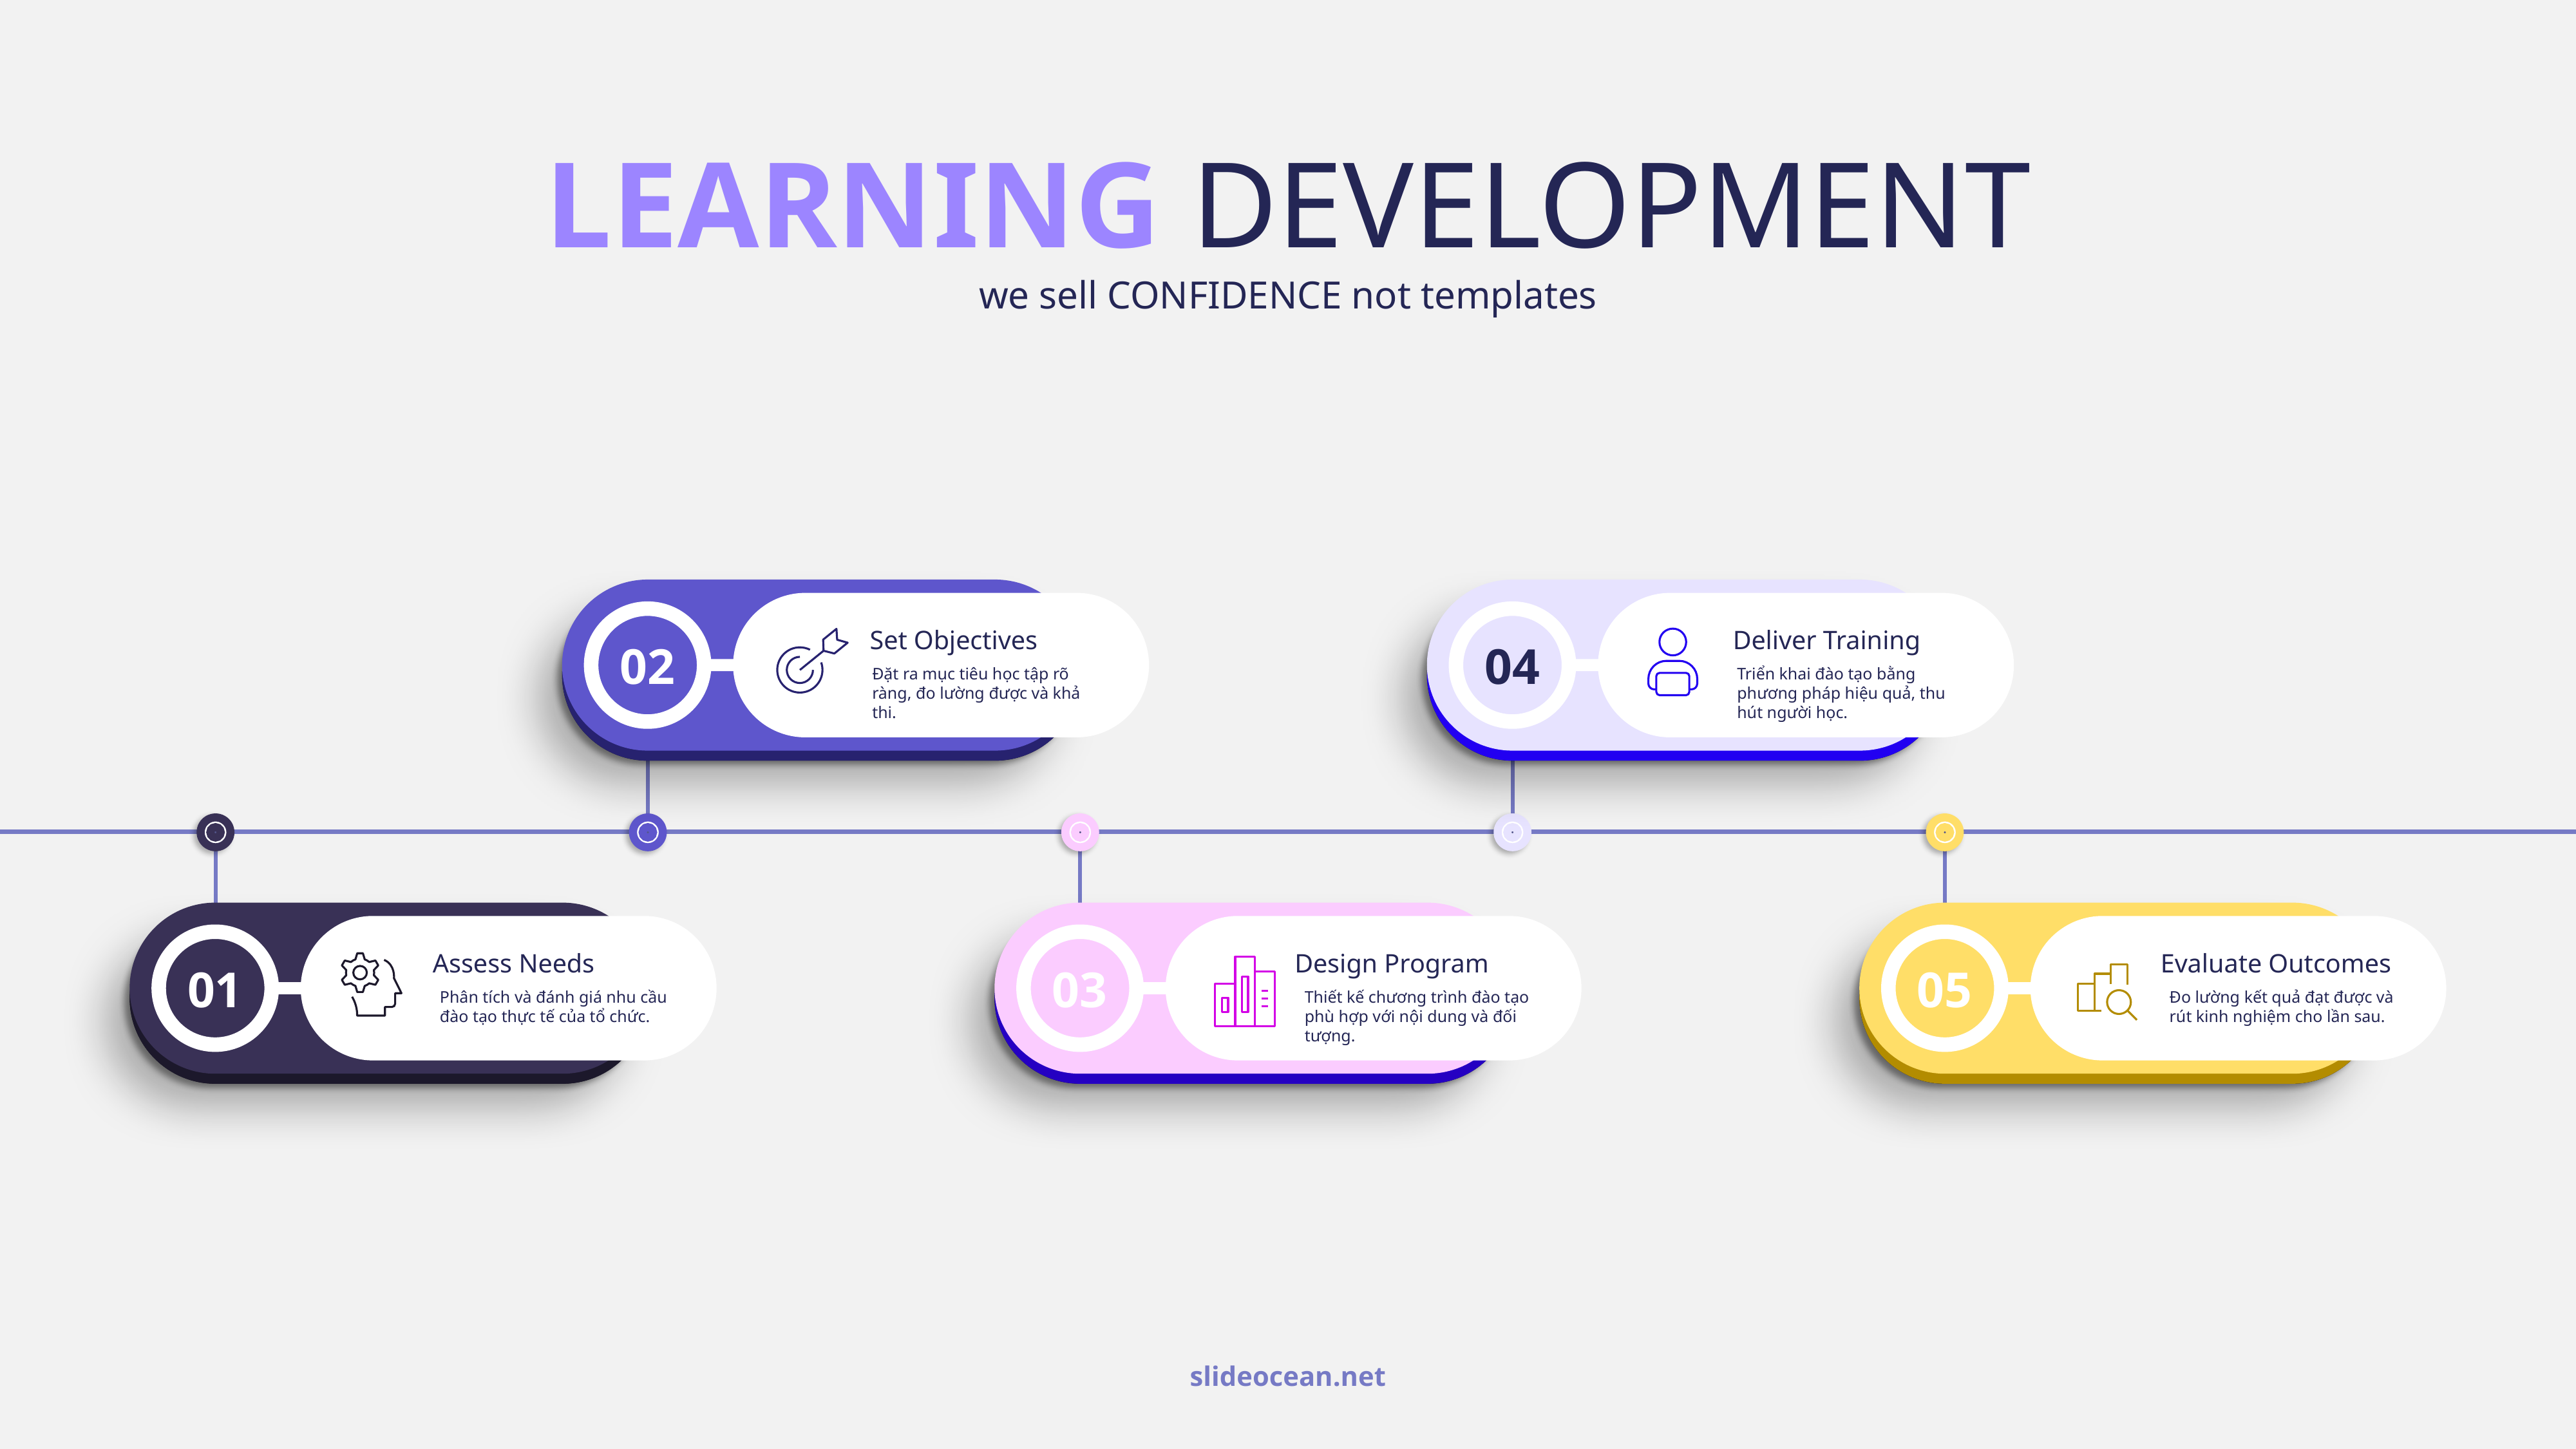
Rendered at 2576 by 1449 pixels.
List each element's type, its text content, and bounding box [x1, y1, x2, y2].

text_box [1880, 915, 2447, 1061]
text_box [430, 942, 686, 1032]
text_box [1426, 579, 1946, 761]
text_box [129, 902, 649, 1084]
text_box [1065, 817, 1095, 902]
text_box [862, 618, 1118, 708]
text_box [632, 761, 663, 848]
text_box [1859, 902, 2378, 1084]
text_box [562, 579, 1081, 761]
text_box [2159, 942, 2415, 1032]
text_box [1497, 761, 1528, 848]
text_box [1929, 817, 1960, 902]
text_box slideocean.net [1180, 1354, 1396, 1397]
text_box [151, 915, 717, 1061]
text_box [200, 817, 231, 902]
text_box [583, 592, 1150, 738]
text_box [1727, 618, 1983, 728]
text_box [1016, 915, 1582, 1061]
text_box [1448, 592, 2014, 738]
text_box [1294, 942, 1551, 1051]
text_box LEARNING DEVELOPMENT [535, 125, 2041, 276]
text_box we sell CONFIDENCE not templates [969, 266, 1607, 321]
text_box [994, 902, 1513, 1084]
